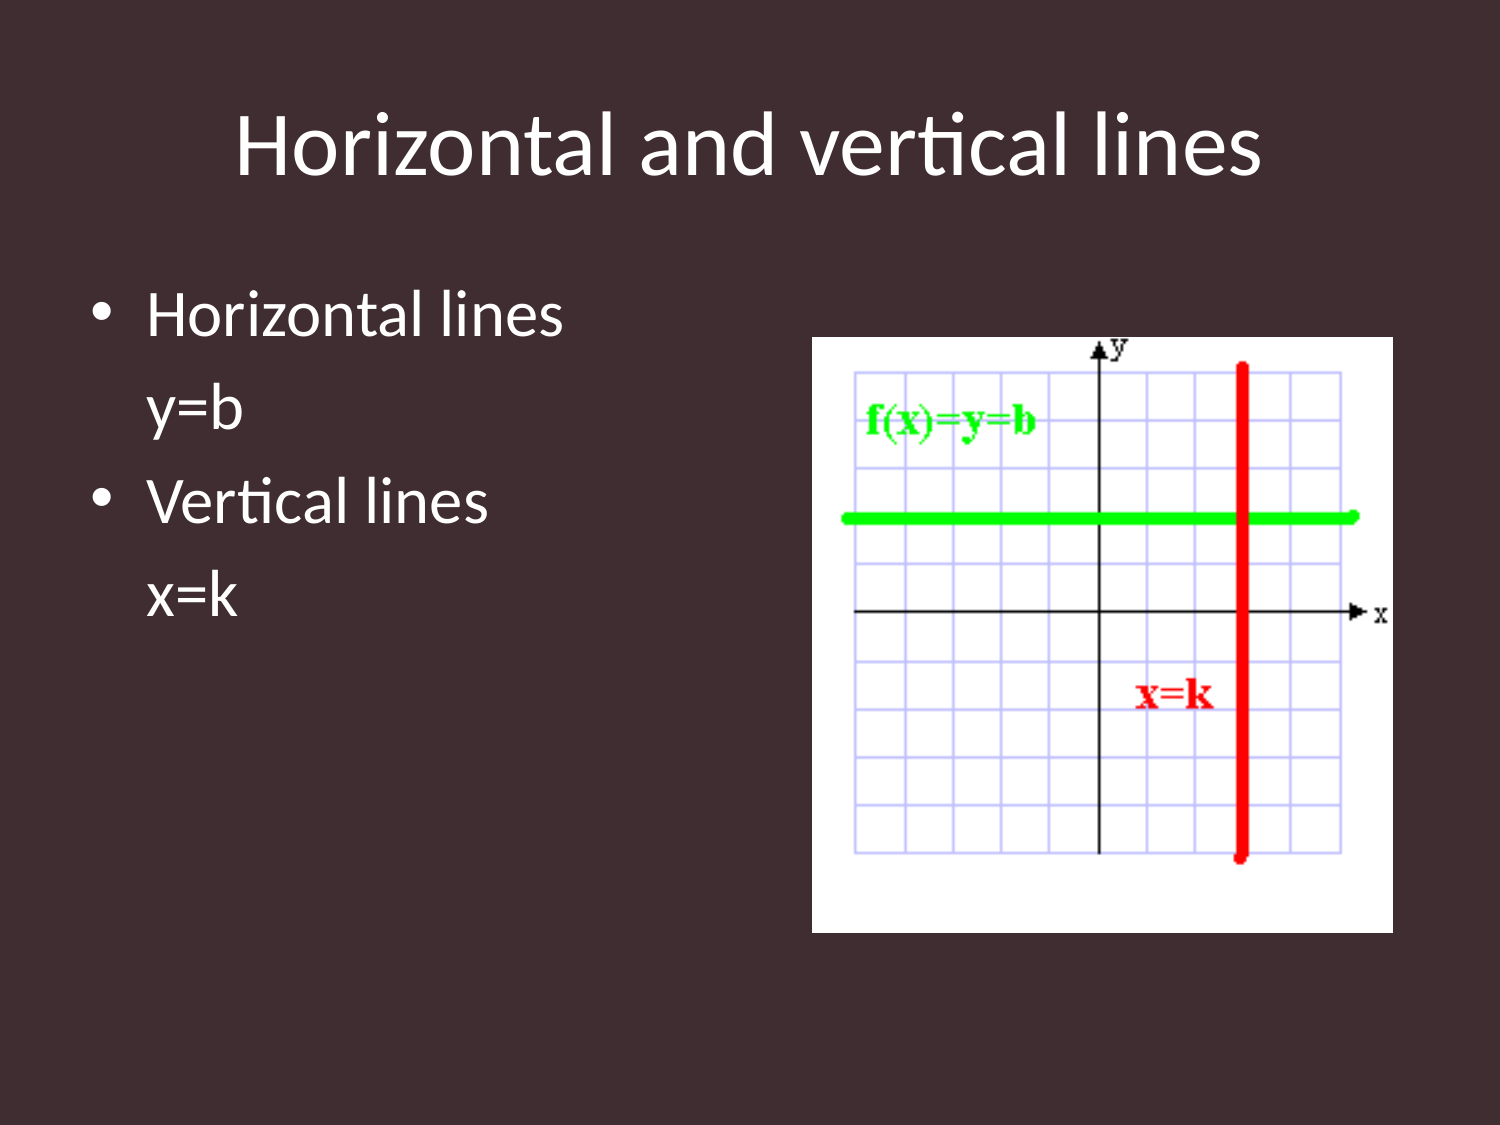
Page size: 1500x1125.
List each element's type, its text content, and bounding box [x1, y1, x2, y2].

list Horizontal lines y=b Vertical lines x=k [75, 262, 1425, 1005]
title Horizontal and vertical lines [75, 45, 1425, 233]
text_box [812, 337, 1393, 934]
